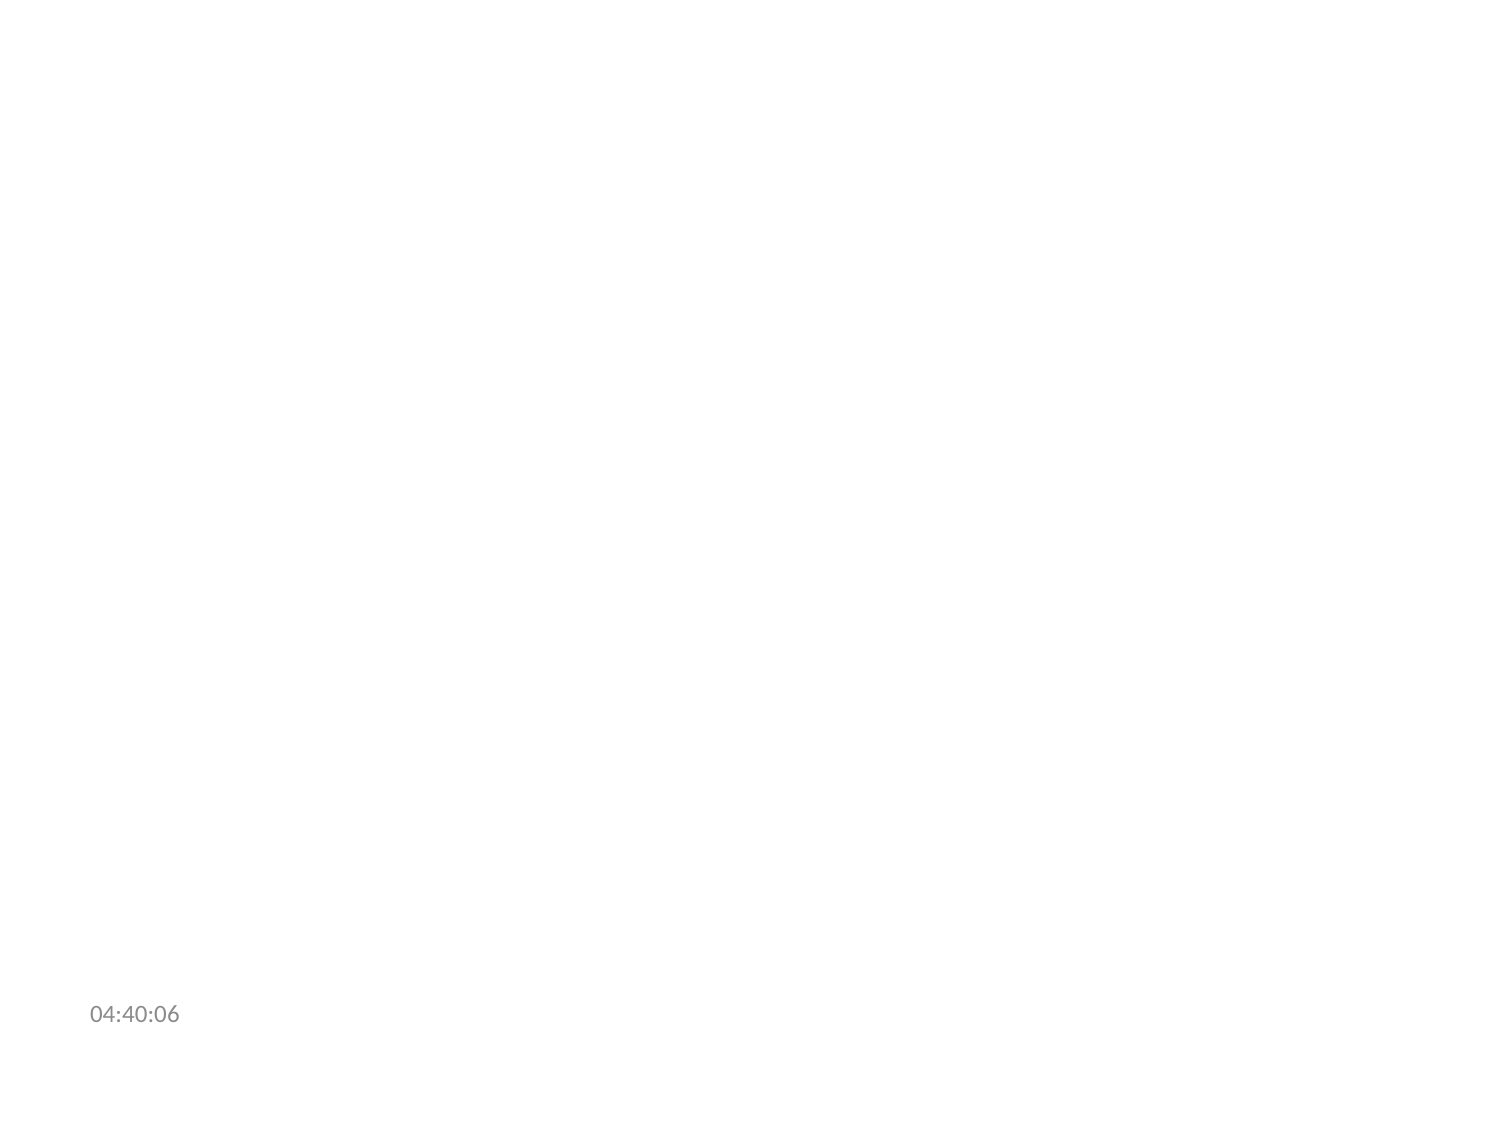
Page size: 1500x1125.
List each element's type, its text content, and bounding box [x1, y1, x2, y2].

text_box 15:35:09 [75, 982, 425, 1043]
